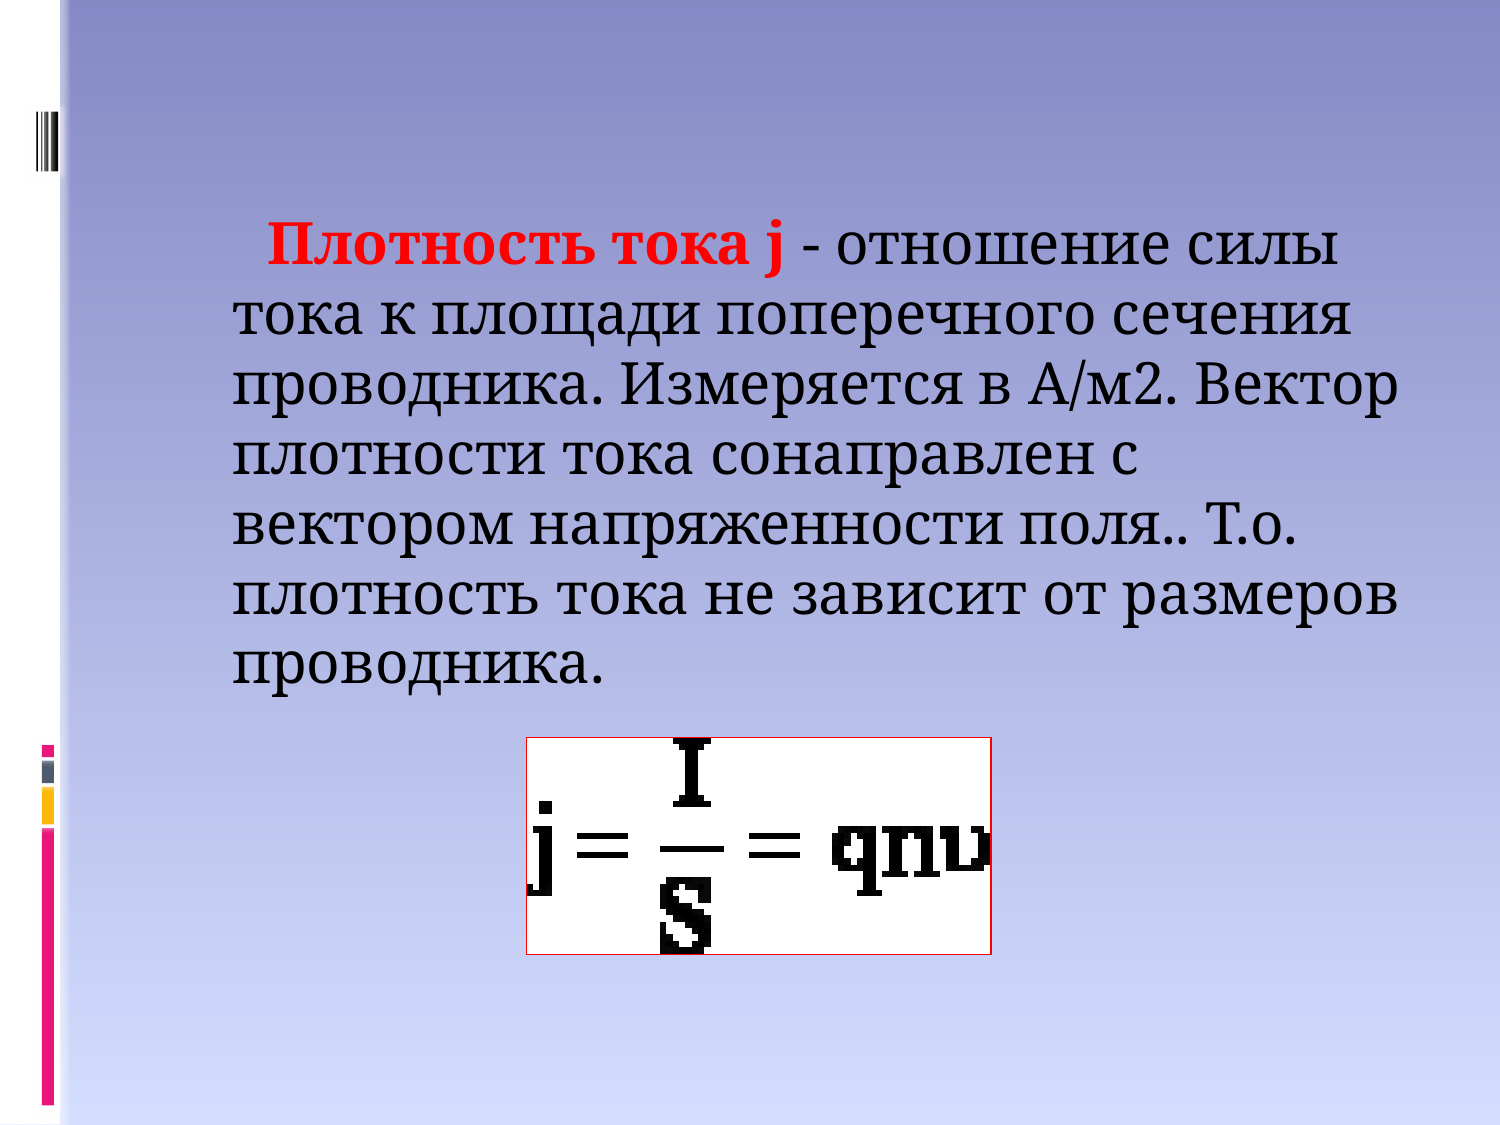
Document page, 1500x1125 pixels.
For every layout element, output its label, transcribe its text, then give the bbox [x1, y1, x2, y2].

list Плотность тока j - отношение силы тока к площади поперечного сечения проводника. Измеряется в А/м2. Вектор плотности тока сонаправлен с вектором напряженности поля.. Т.о. плотность тока не зависит от размеров проводника. [150, 199, 1425, 1043]
picture [526, 737, 991, 955]
